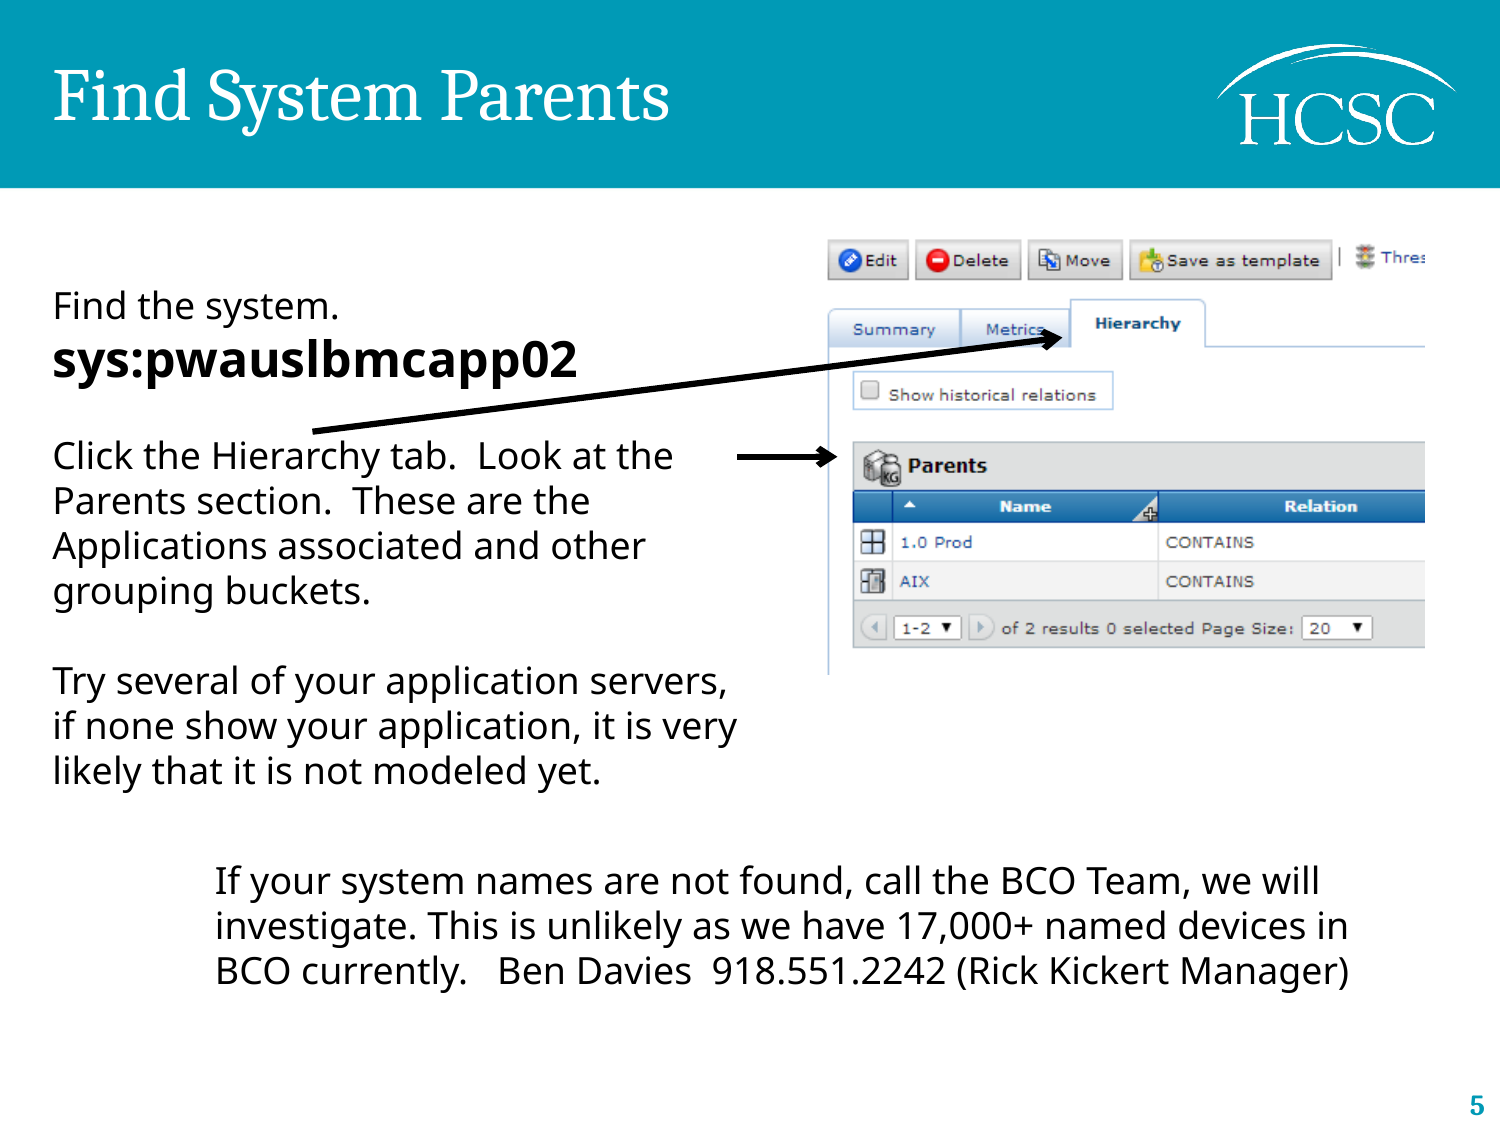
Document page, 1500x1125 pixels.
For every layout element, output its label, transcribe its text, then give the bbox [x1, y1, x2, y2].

text_box Find the system. sys:pwauslbmcapp02 Click the Hierarchy tab. Look at the Parents section. These are the Applications associated and other grouping buckets. Try several of your application servers, if none show your application, it is very likely that it is not modeled yet. [37, 274, 775, 800]
picture [0, 0, 1500, 676]
text_box If your system names are not found, call the BCO Team, we will investigate. This is unlikely as we have 17,000+ named devices in BCO currently. Ben Davies 918.551.2242 (Rick Kickert Manager) [199, 849, 1388, 1000]
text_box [312, 337, 1063, 432]
title Find System Parents [37, 0, 1278, 181]
